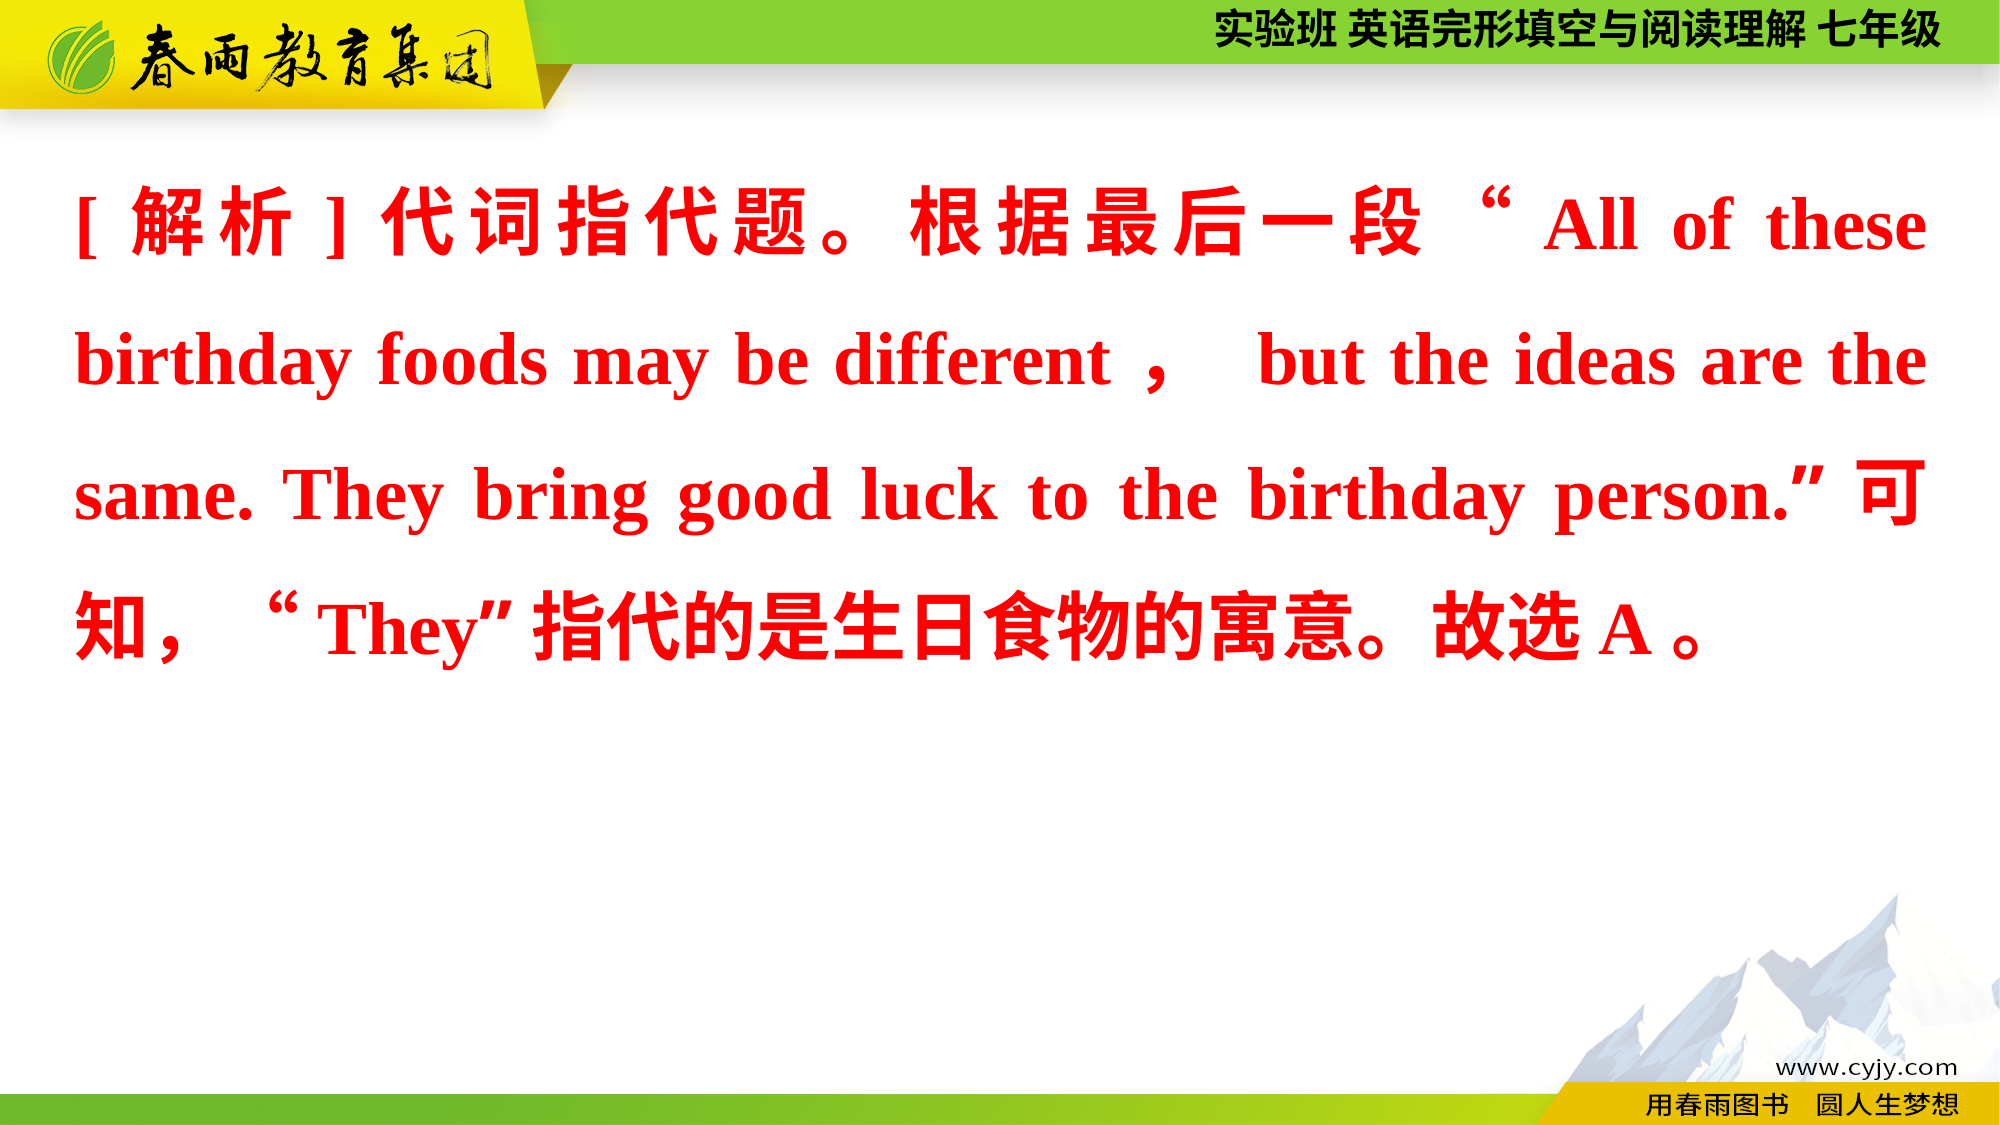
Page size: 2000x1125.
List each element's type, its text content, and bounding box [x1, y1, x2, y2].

list [解析]代词指代题。根据最后一段“All of these birthday foods may be different， but the ideas are the same. They bring good luck to the birthday person.”可知，“They”指代的是生日食物的寓意。故选A。 [59, 122, 1944, 666]
picture [0, 0, 2000, 1125]
